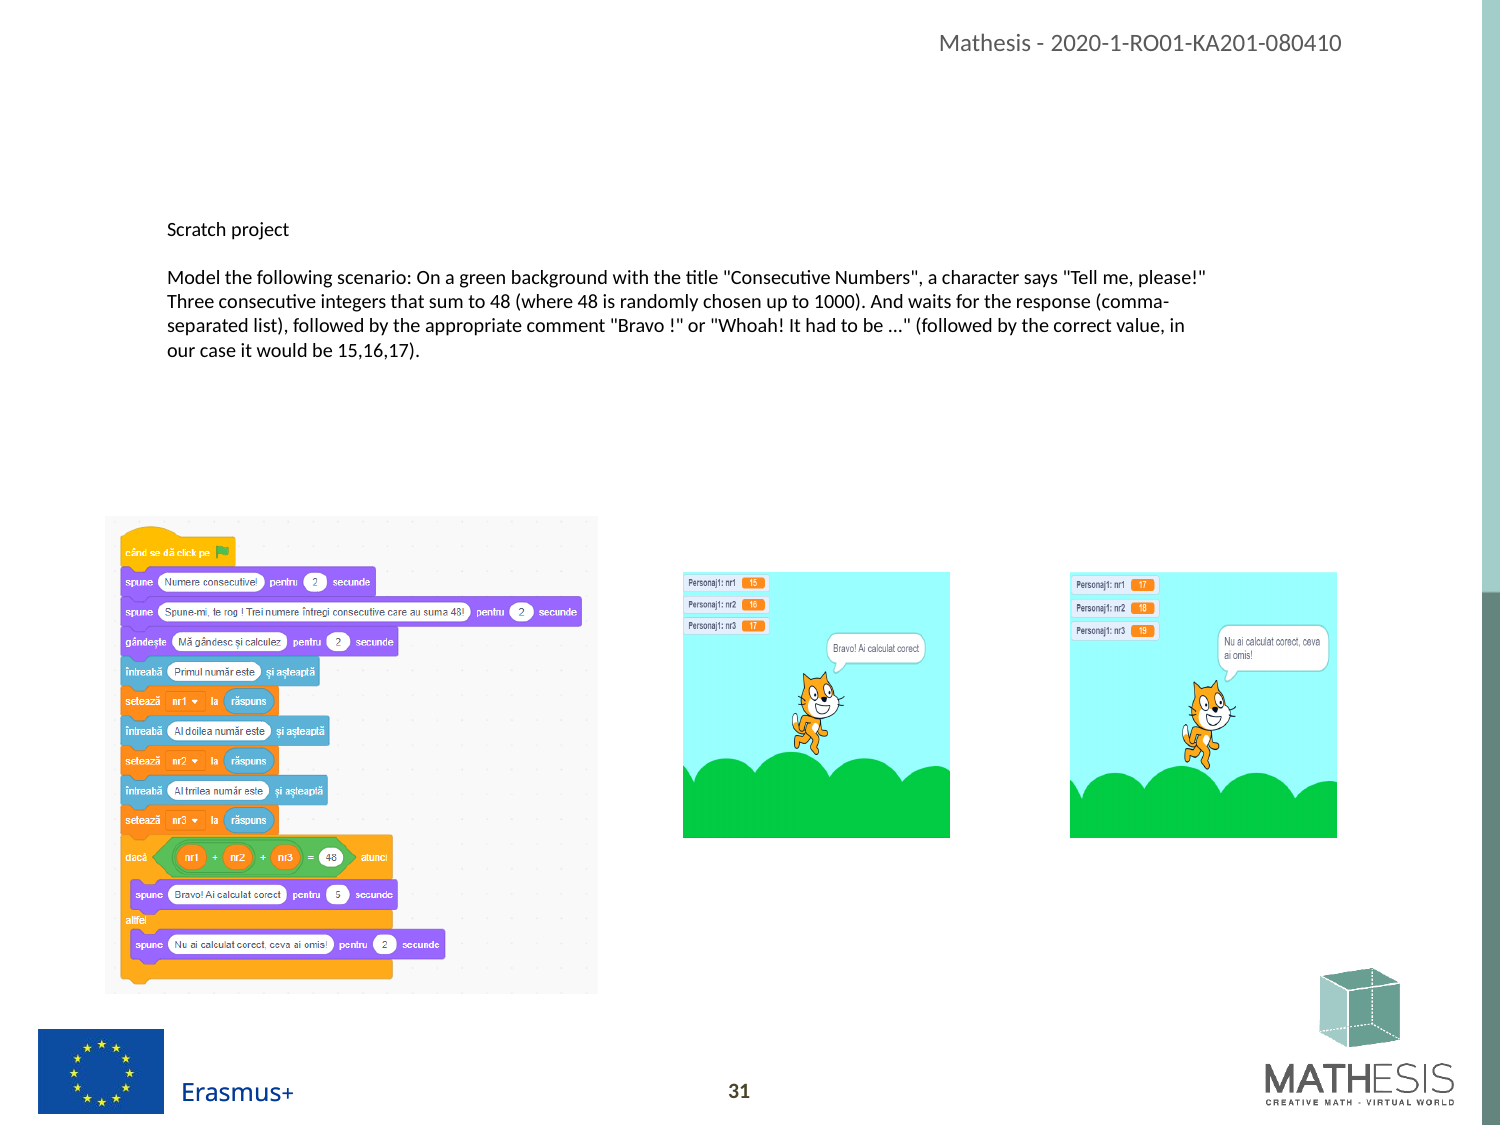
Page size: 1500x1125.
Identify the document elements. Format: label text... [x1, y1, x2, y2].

picture [38, 1029, 164, 1114]
picture [1070, 572, 1337, 838]
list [105, 516, 598, 994]
picture [683, 572, 950, 838]
title Scratch project Model the following scenario: On a green background with the title "Consecutive Numbers", a character says "Tell me, please!" Three consecutive integers that sum to 48 (where 48 is randomly chosen up to 1000). And waits for the response (comma-separated list), followed by the appropriate comment "Bravo !" or "Whoah! It had to be ..." (followed by the correct value, in our case it would be 15,16,17). [152, 207, 1229, 370]
